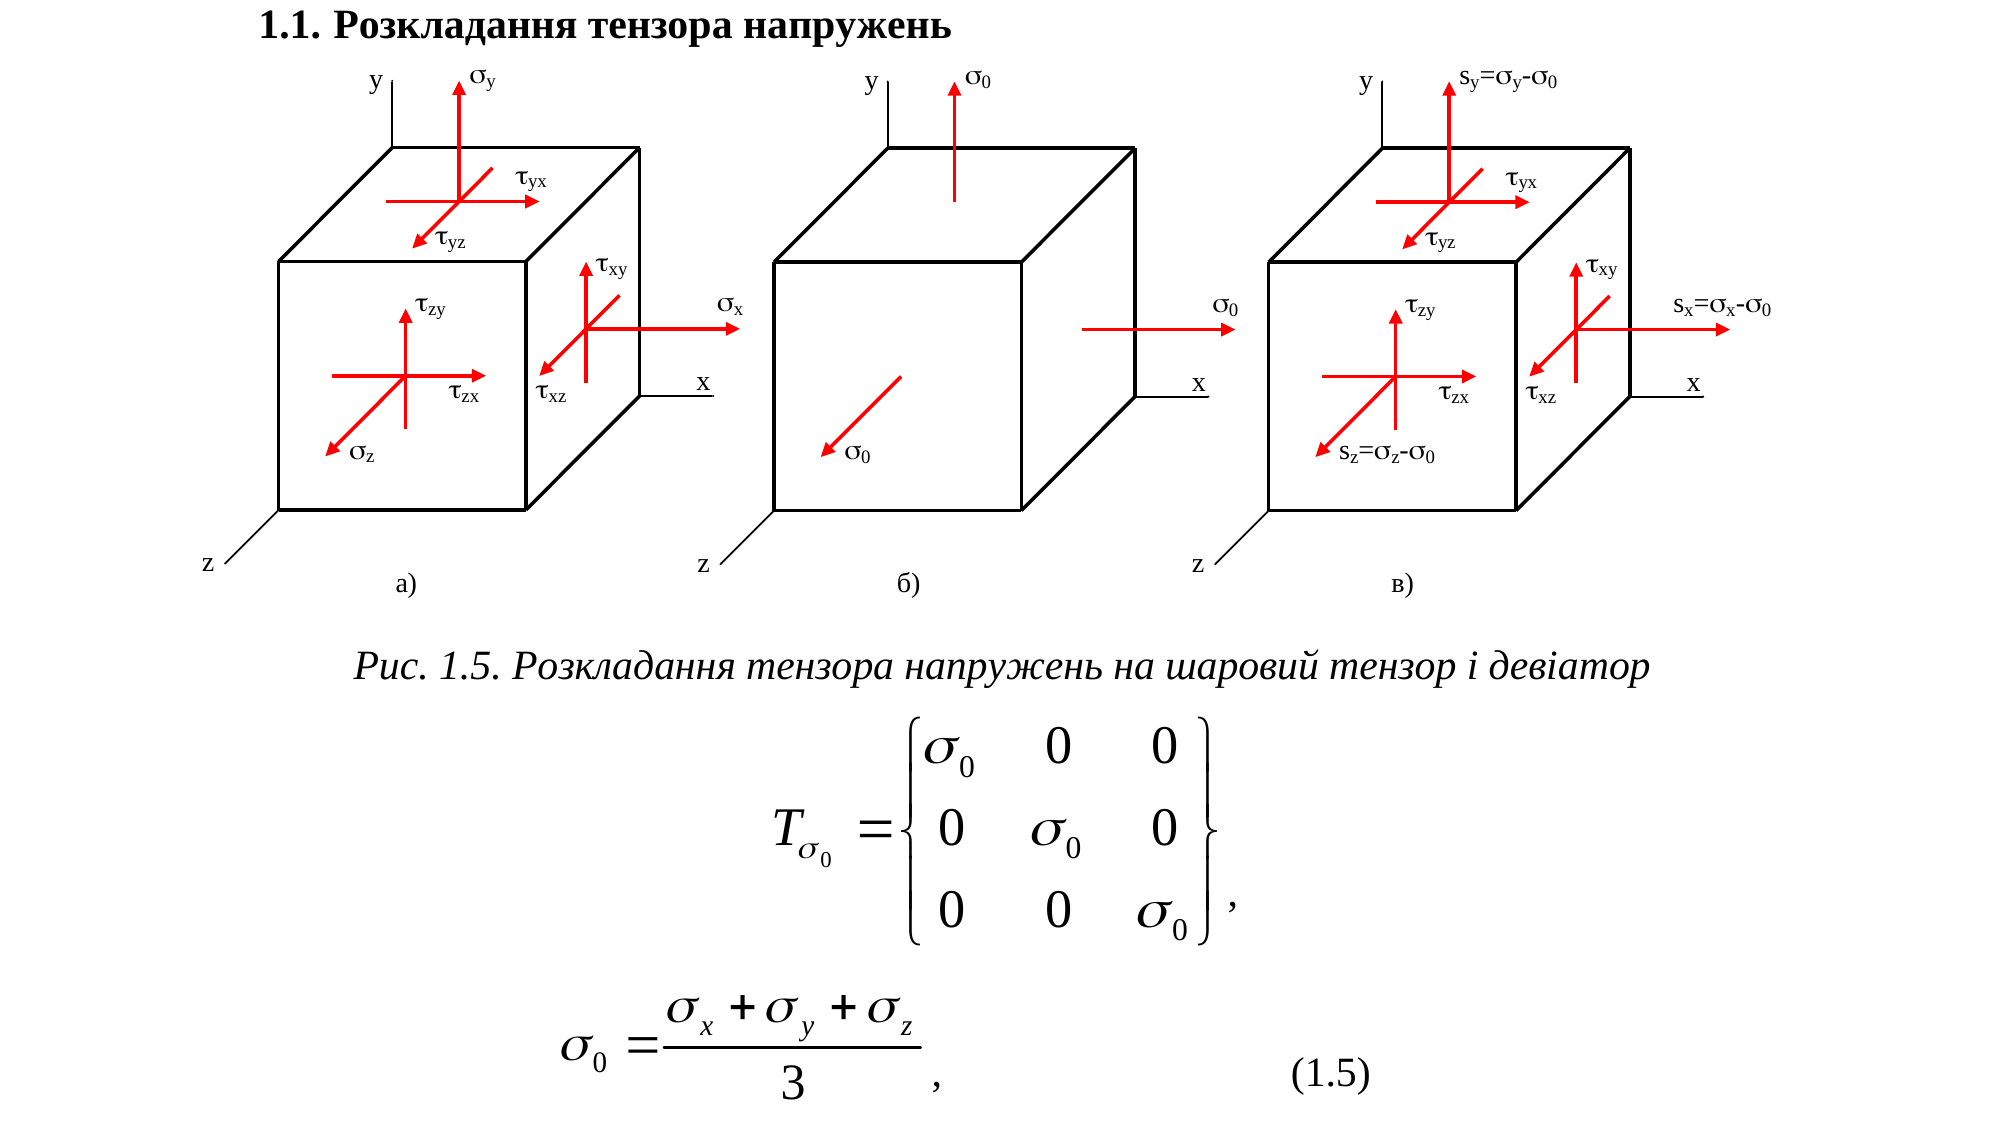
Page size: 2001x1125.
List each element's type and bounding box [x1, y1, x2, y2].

text_box [184, 0, 1820, 1125]
